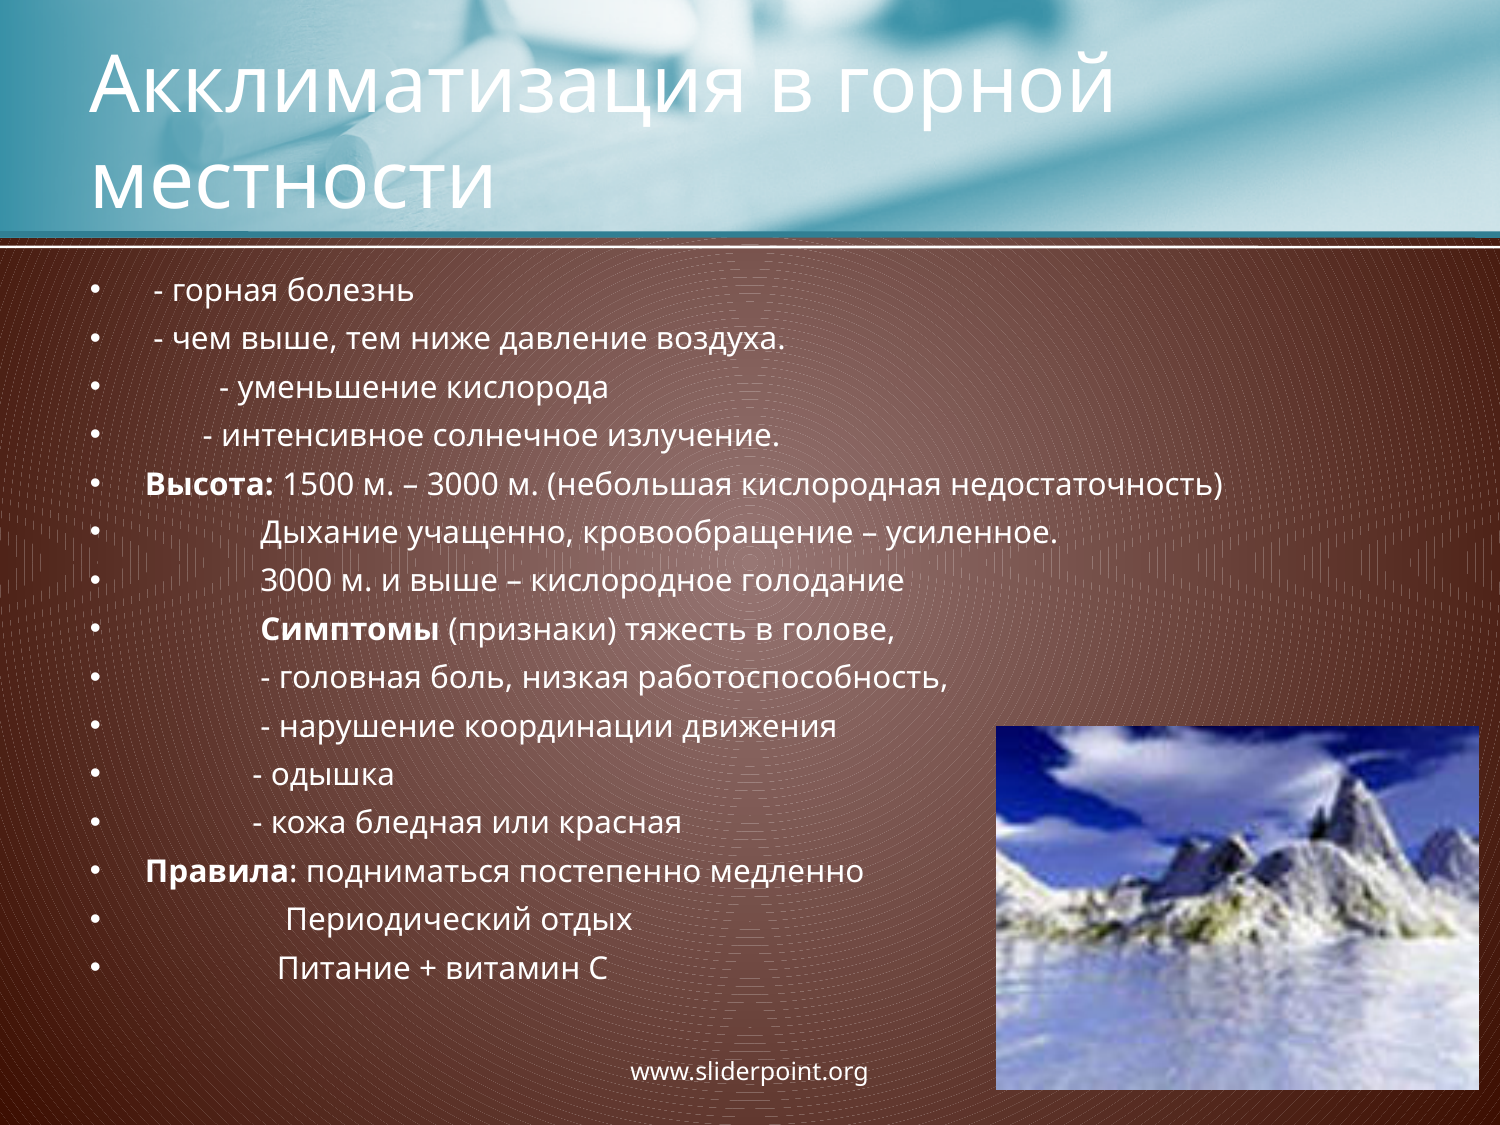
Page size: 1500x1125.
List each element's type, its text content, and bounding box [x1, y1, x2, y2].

title Акклиматизация в горной местности [75, 24, 1425, 233]
picture [995, 726, 1479, 1090]
footer www.sliderpoint.org [512, 1042, 988, 1103]
list - горная болезнь - чем выше, тем ниже давление воздуха. - уменьшение кислорода - интенсивное солнечное излучение. Высота: 1500 м. – 3000 м. (небольшая кислородная недостаточность) Дыхание учащенно, кровообращение – усиленное. 3000 м. и выше – кислородное голодание Симптомы (признаки) тяжесть в голове, - головная боль, низкая работоспособность, - нарушение координации движения - одышка - кожа бледная или красная Правила: подниматься постепенно медленно Периодический отдых Питание + витамин С [75, 262, 1425, 1005]
